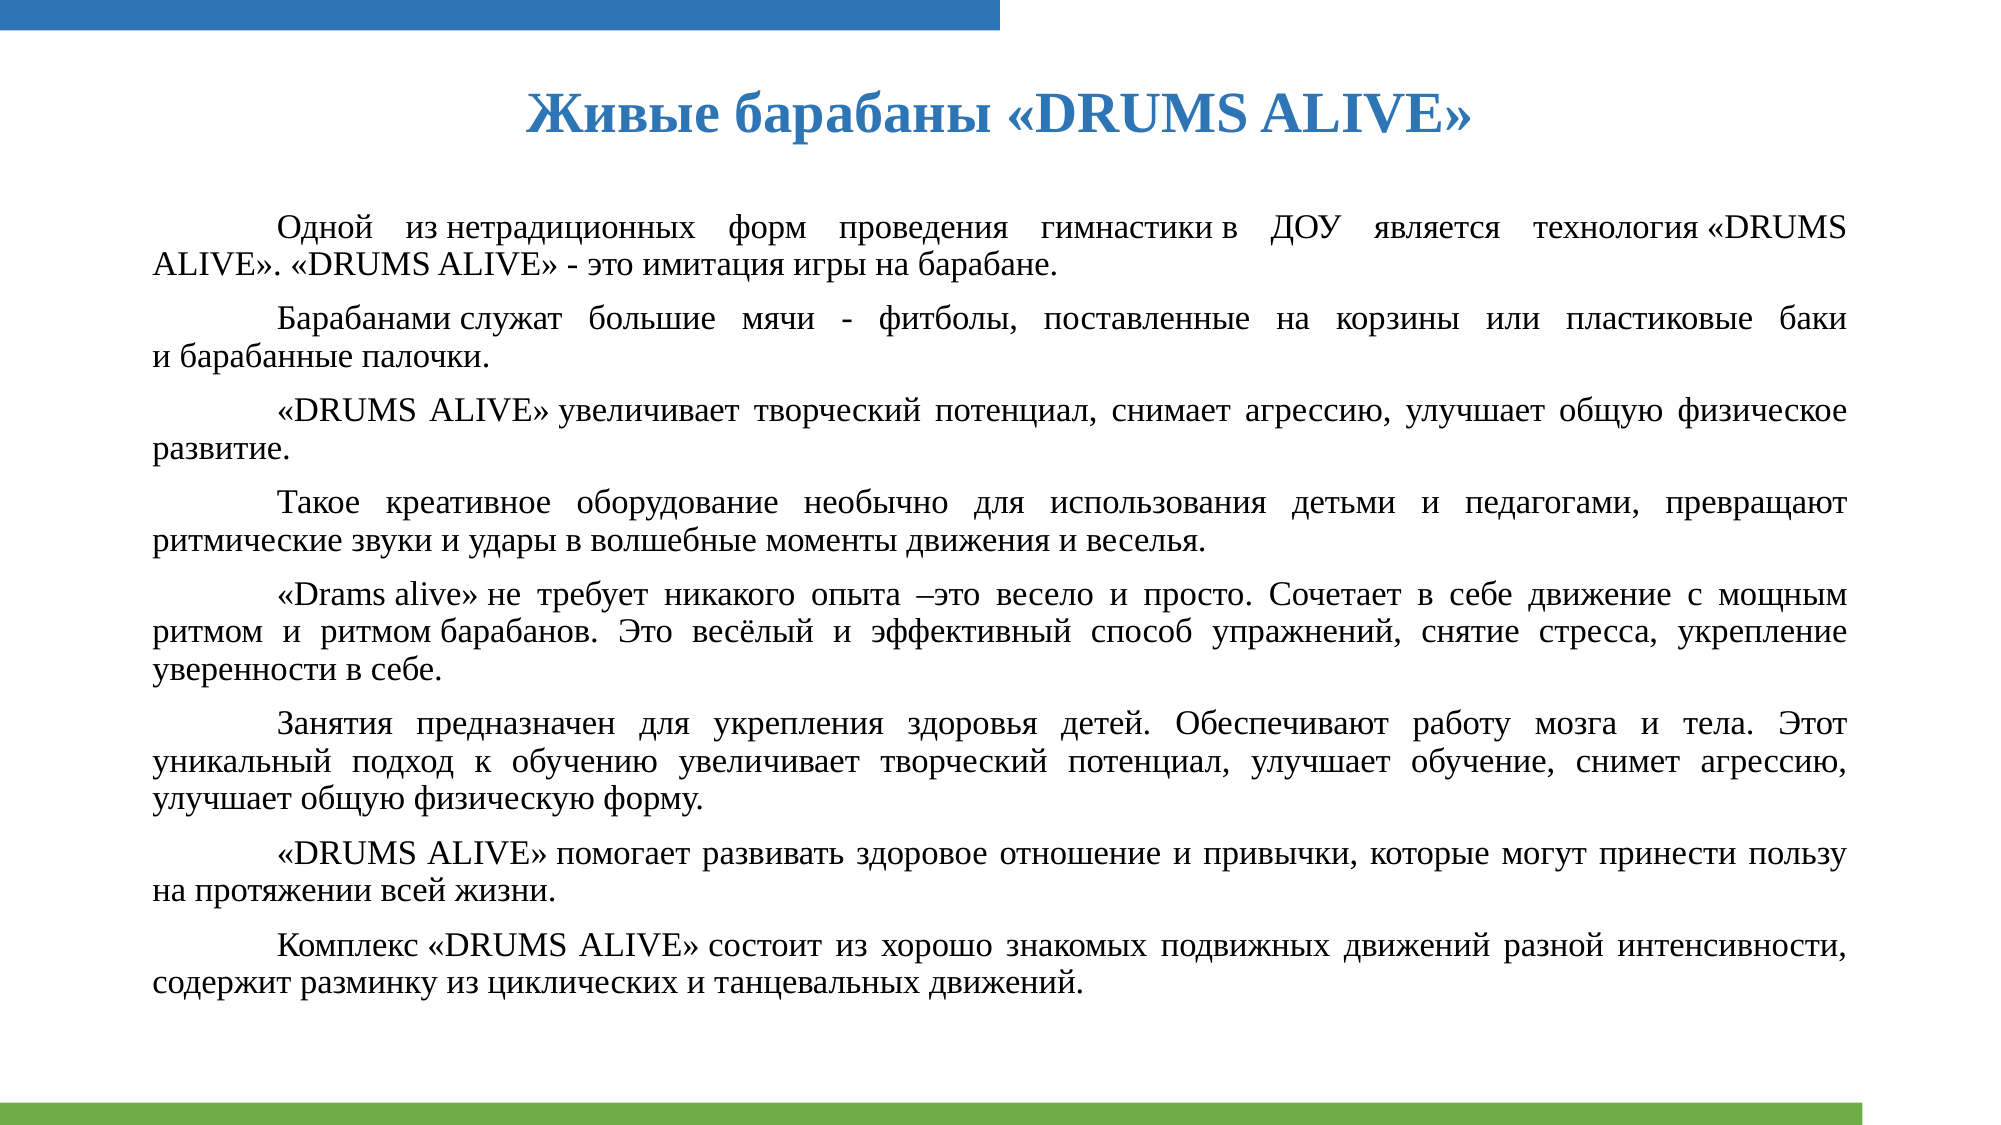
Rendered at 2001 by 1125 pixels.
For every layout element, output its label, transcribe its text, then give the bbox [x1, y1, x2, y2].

title Живые барабаны «DRUMS ALIVE» [137, 59, 1863, 200]
list Одной из нетрадиционных форм проведения гимнастики в ДОУ является технология «DRUMS ALIVE». «DRUMS ALIVE» - это имитация игры на барабане. Барабанами служат большие мячи - фитболы, поставленные на корзины или пластиковые баки и барабанные палочки. «DRUMS ALIVE» увеличивает творческий потенциал, снимает агрессию, улучшает общую физическое развитие. Такое креативное оборудование необычно для использования детьми и педагогами, превращают ритмические звуки и удары в волшебные моменты движения и веселья. «Drams alive» не требует никакого опыта –это весело и просто. Сочетает в себе движение с мощным ритмом и ритмом барабанов. Это весёлый и эффективный способ упражнений, снятие стресса, укрепление уверенности в себе. Занятия предназначен для укрепления здоровья детей. Обеспечивают работу мозга и тела. Этот уникальный подход к обучению увеличивает творческий потенциал, улучшает обучение, снимет агрессию, улучшает общую физическую форму. «DRUMS ALIVE» помогает развивать здоровое отношение и привычки, которые могут принести пользу на протяжении всей жизни. Комплекс «DRUMS ALIVE» состоит из хорошо знакомых подвижных движений разной интенсивности, содержит разминку из циклических и танцевальных движений. [137, 200, 1863, 1014]
